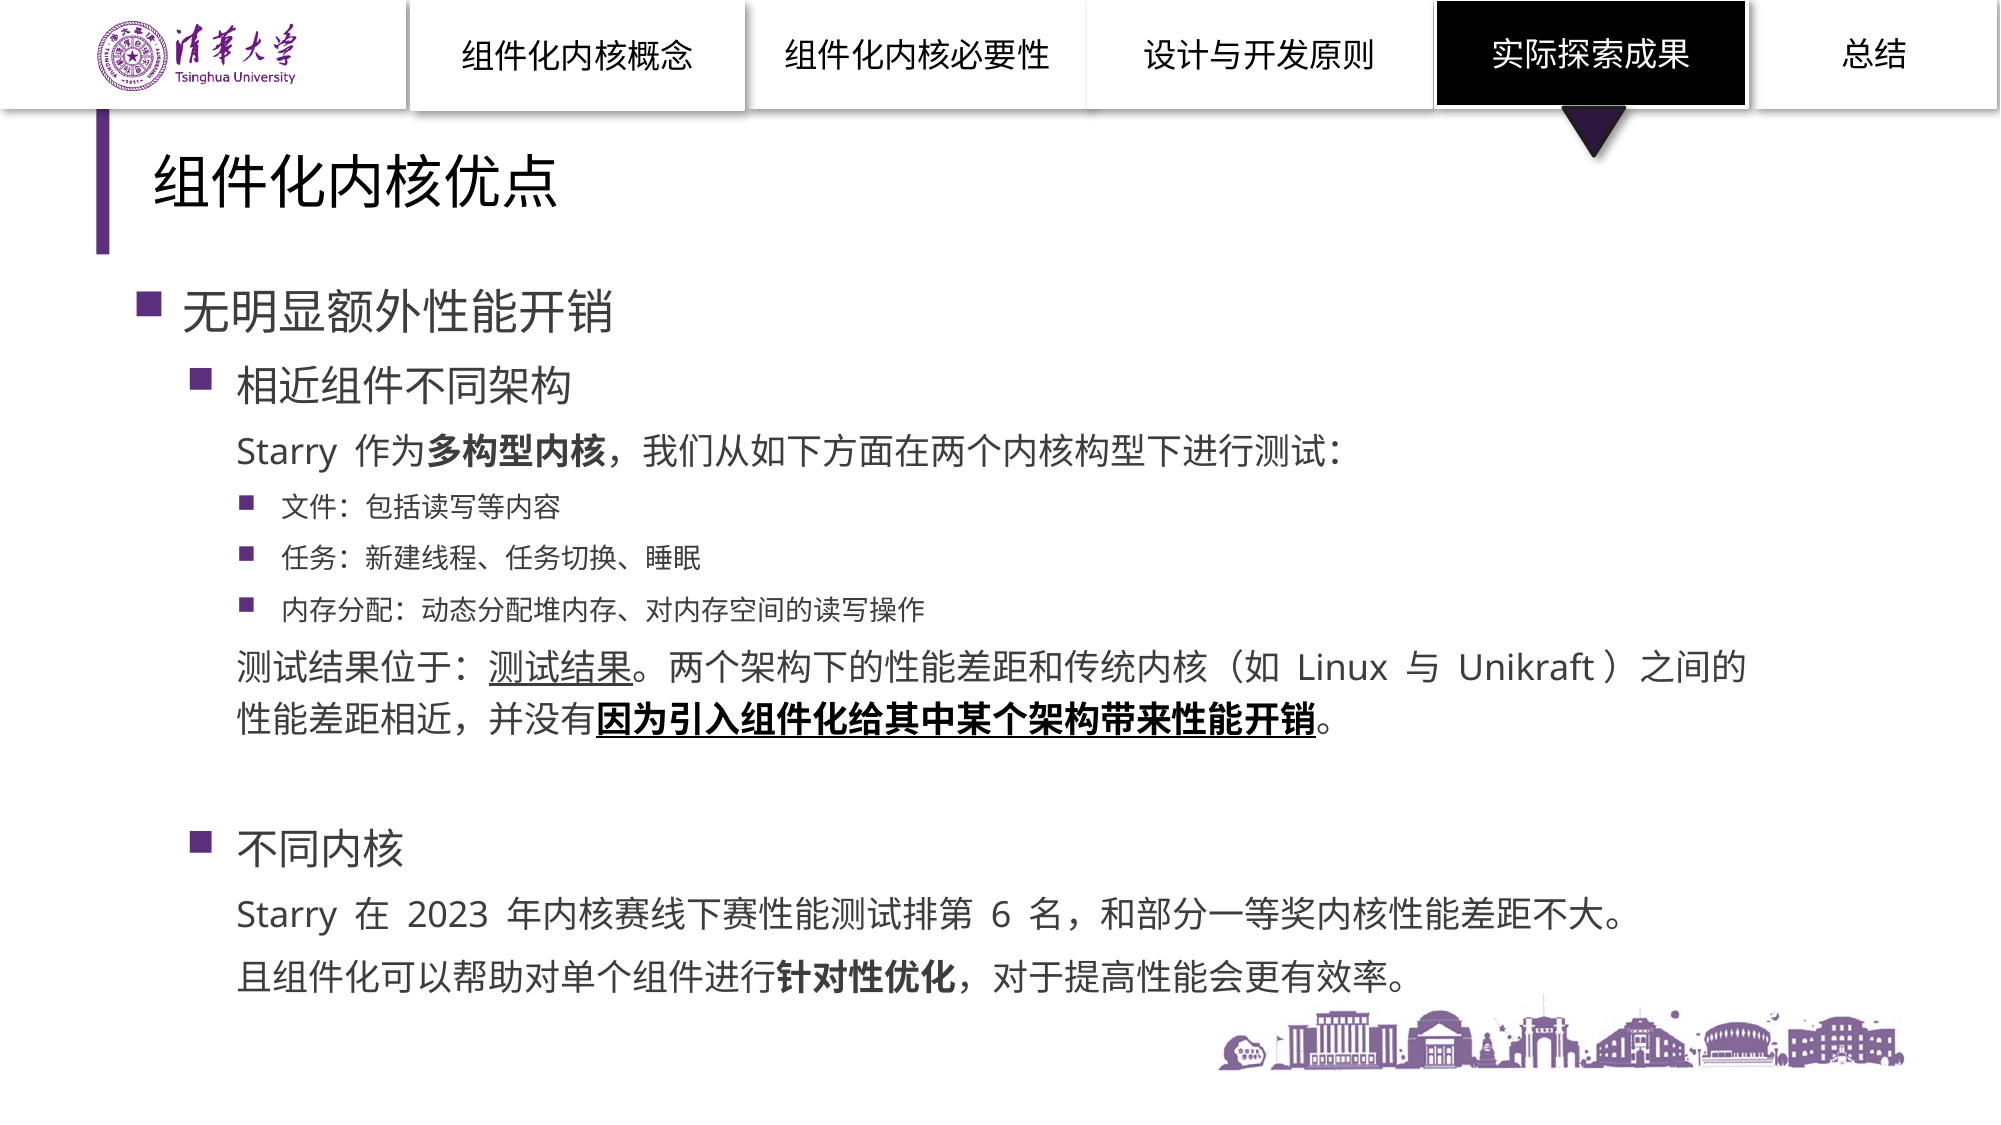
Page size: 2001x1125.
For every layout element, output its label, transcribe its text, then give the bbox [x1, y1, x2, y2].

text_box 设计与开发原则 [1088, 0, 1432, 108]
text_box 总结 [1754, 0, 1995, 108]
text_box [1563, 107, 1625, 156]
title 组件化内核优点 [137, 116, 1863, 264]
text_box 组件化内核必要性 [748, 0, 1088, 108]
text_box 实际探索成果 [1435, 0, 1747, 108]
picture [1217, 993, 1905, 1071]
text_box 组件化内核概念 [411, 2, 744, 110]
list 无明显额外性能开销 相近组件不同架构 Starry 作为多构型内核，我们从如下方面在两个内核构型下进行测试： 文件：包括读写等内容 任务：新建线程、任务切换、睡眠 内存分配：动态分配堆内存、对内存空间的读写操作 测试结果位于：测试结果。两个架构下的性能差距和传统内核（如 Linux 与 Unikraft）之间的性能差距相近，并没有因为引入组件化给其中某个架构带来性能开销。 不同内核 Starry 在 2023 年内核赛线下赛性能测试排第 6 名，和部分一等奖内核性能差距不大。 且组件化可以帮助对单个组件进行针对性优化，对于提高性能会更有效率。 [117, 273, 1787, 1010]
picture [85, 4, 319, 103]
text_box [0, 0, 405, 108]
